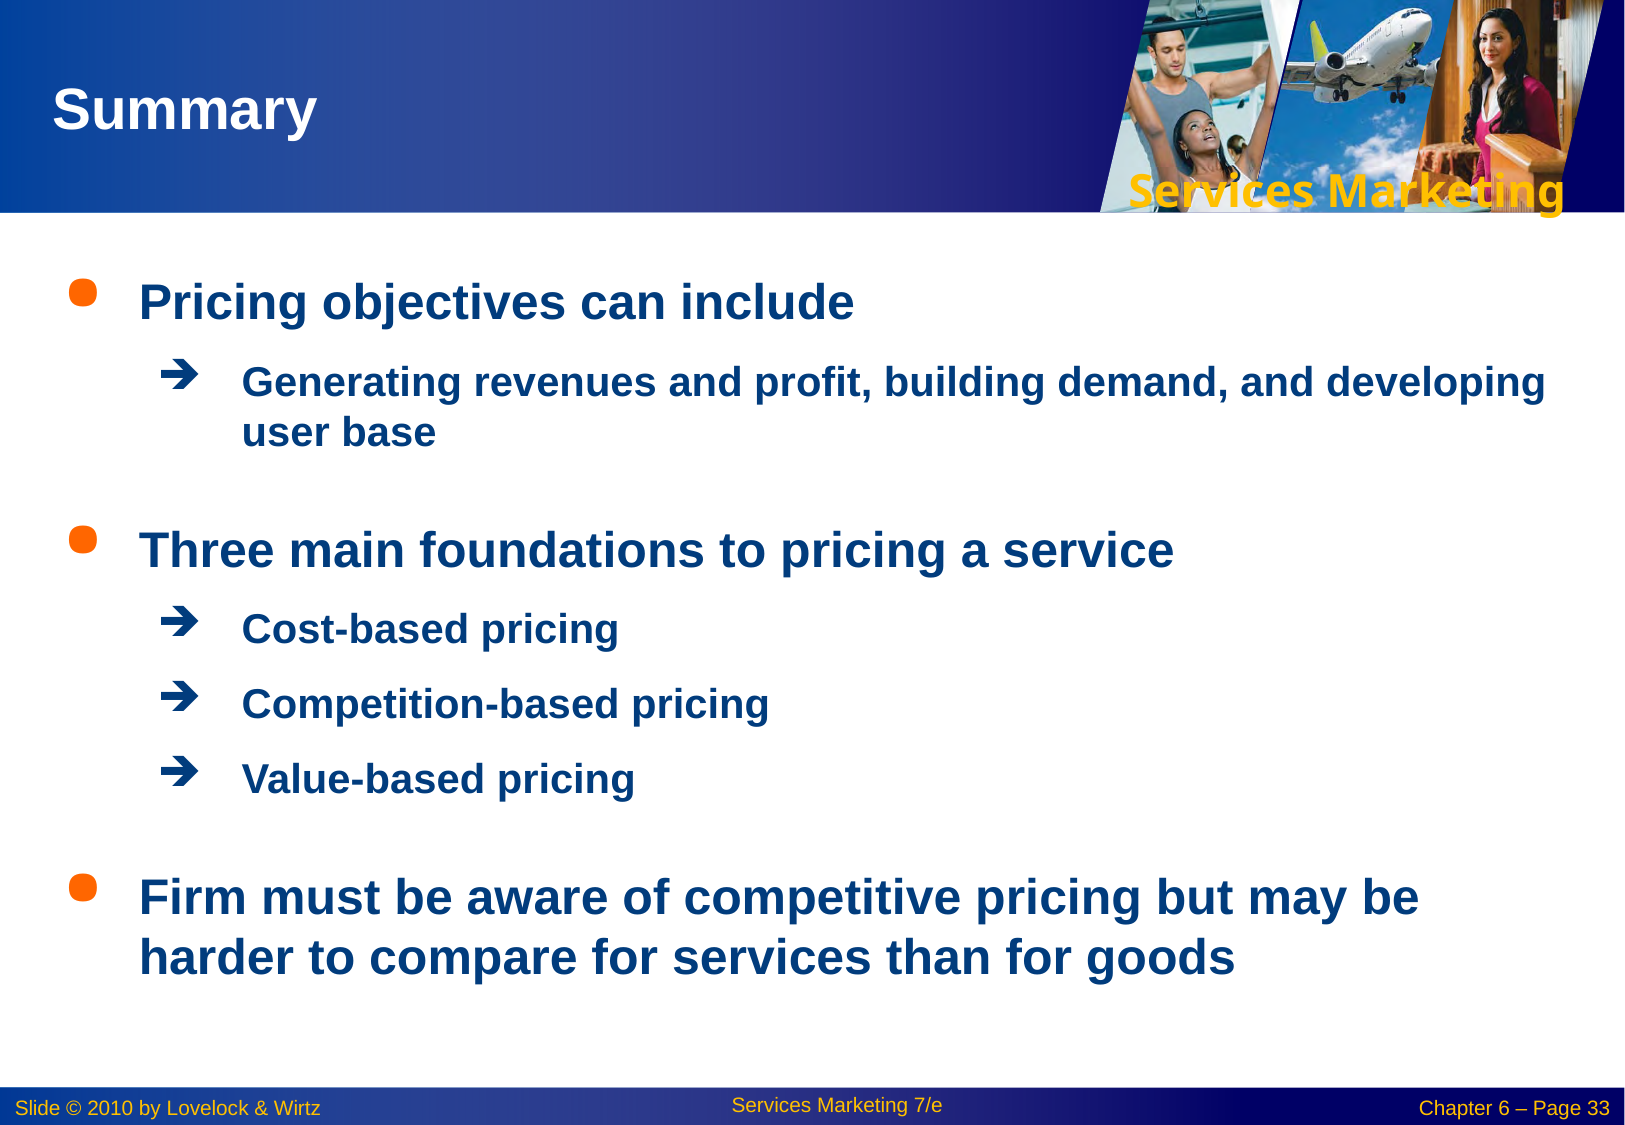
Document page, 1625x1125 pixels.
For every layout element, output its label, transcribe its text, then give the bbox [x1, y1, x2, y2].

list Pricing objectives can include Generating revenues and profit, building demand, and developing user base Three main foundations to pricing a service Cost-based pricing Competition-based pricing Value-based pricing Firm must be aware of competitive pricing but may be harder to compare for services than for goods [49, 261, 1588, 1051]
picture [1100, 0, 1604, 213]
picture [1546, 187, 1556, 202]
picture [1162, 186, 1172, 192]
title Summary [36, 37, 1088, 176]
